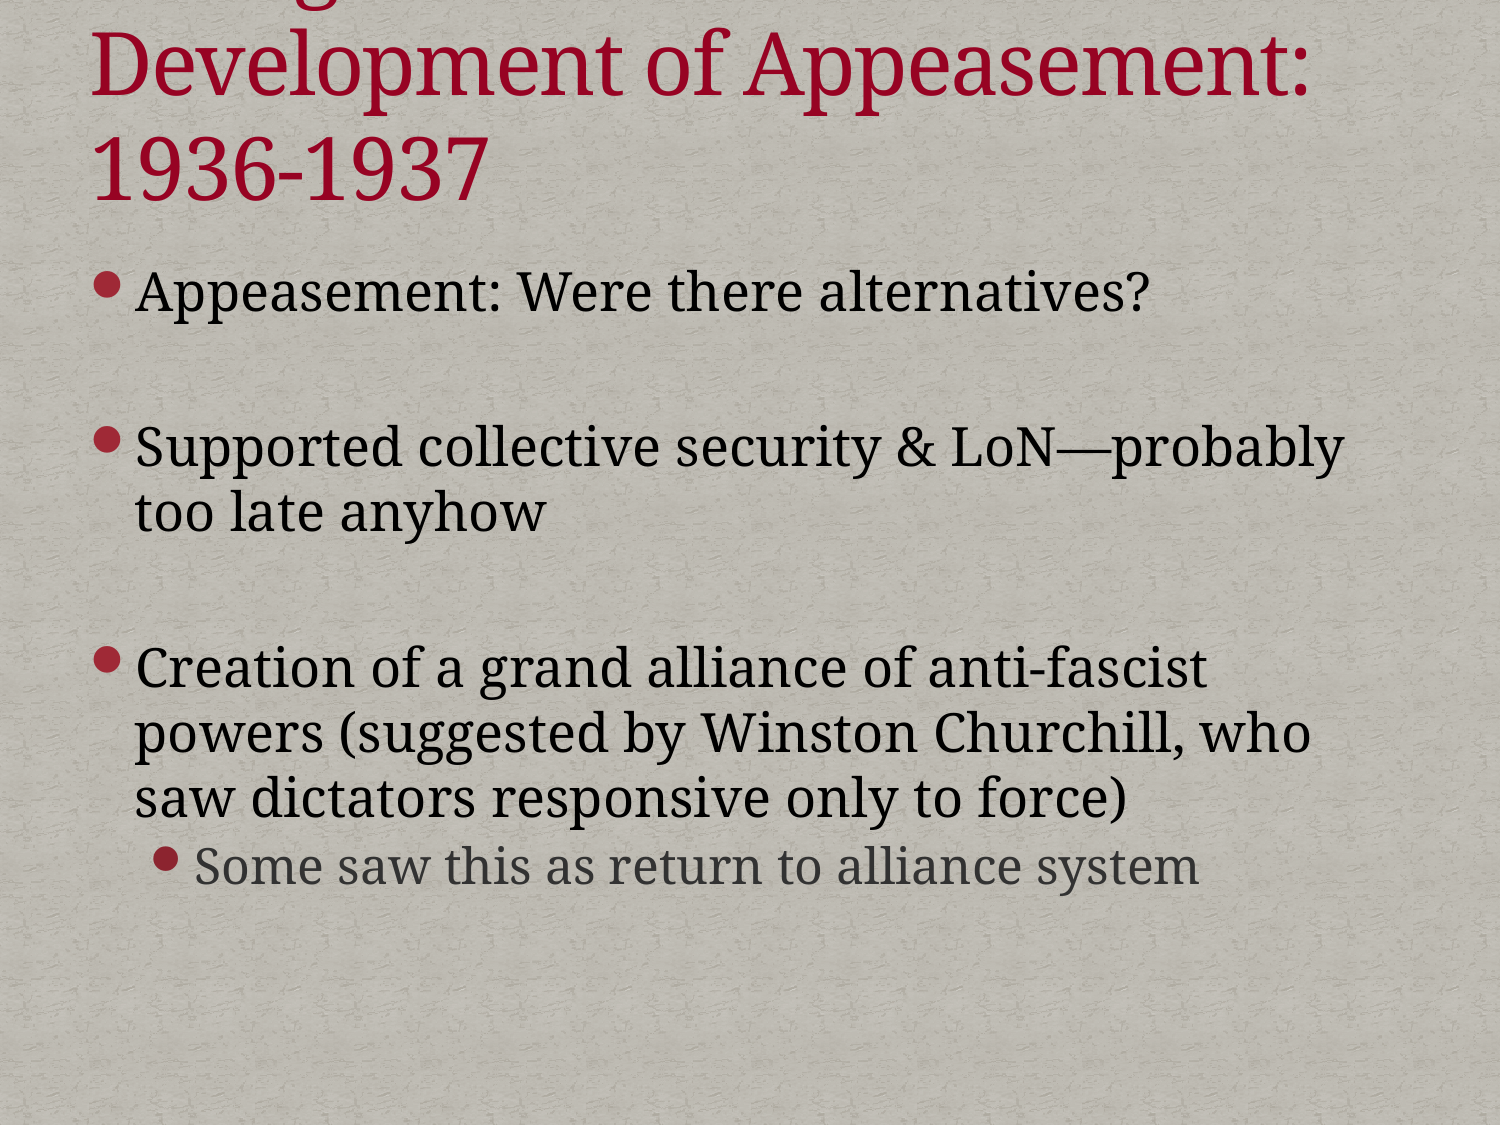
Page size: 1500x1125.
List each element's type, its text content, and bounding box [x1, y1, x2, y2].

title Foreign Policies & the Development of Appeasement: 1936-1937 [74, 0, 1425, 225]
list Appeasement: Were there alternatives? Supported collective security & LoN—probably too late anyhow Creation of a grand alliance of anti-fascist powers (suggested by Winston Churchill, who saw dictators responsive only to force) Some saw this as return to alliance system [75, 249, 1425, 1125]
